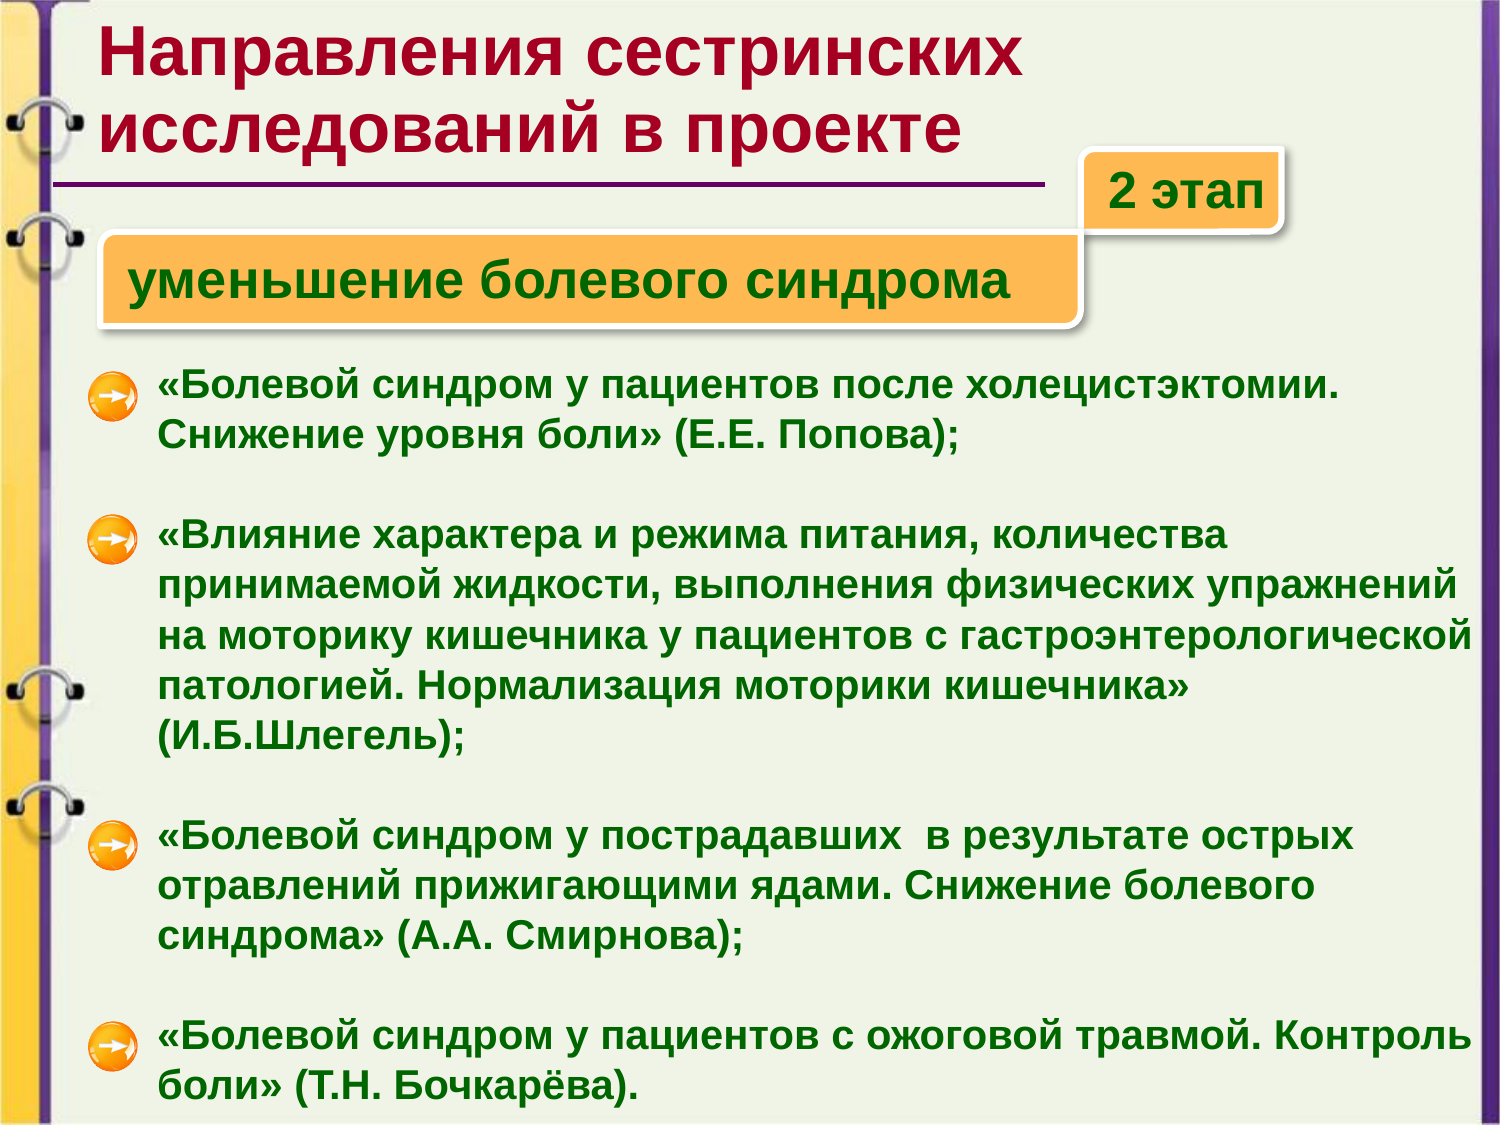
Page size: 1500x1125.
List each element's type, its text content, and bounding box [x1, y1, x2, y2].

text_box уменьшение болевого синдрома [112, 237, 1043, 317]
picture [0, 0, 1500, 1125]
text_box Направления сестринских исследований в проекте [82, 7, 1400, 175]
text_box «Болевой синдром у пациентов после холецистэктомии. Снижение уровня боли» (Е.Е. Попова); «Влияние характера и режима питания, количества принимаемой жидкости, выполнения физических упражнений на моторику кишечника у пациентов с гастроэнтерологической патологией. Нормализация моторики кишечника» (И.Б.Шлегель); «Болевой синдром у пострадавших в результате острых отравлений прижигающими ядами. Снижение болевого синдрома» (А.А. Смирнова); «Болевой синдром у пациентов с ожоговой травмой. Контроль боли» (Т.Н. Бочкарёва). [142, 349, 1500, 1115]
text_box [1077, 145, 1285, 235]
text_box 2 этап [1093, 148, 1281, 227]
text_box [97, 228, 1084, 330]
